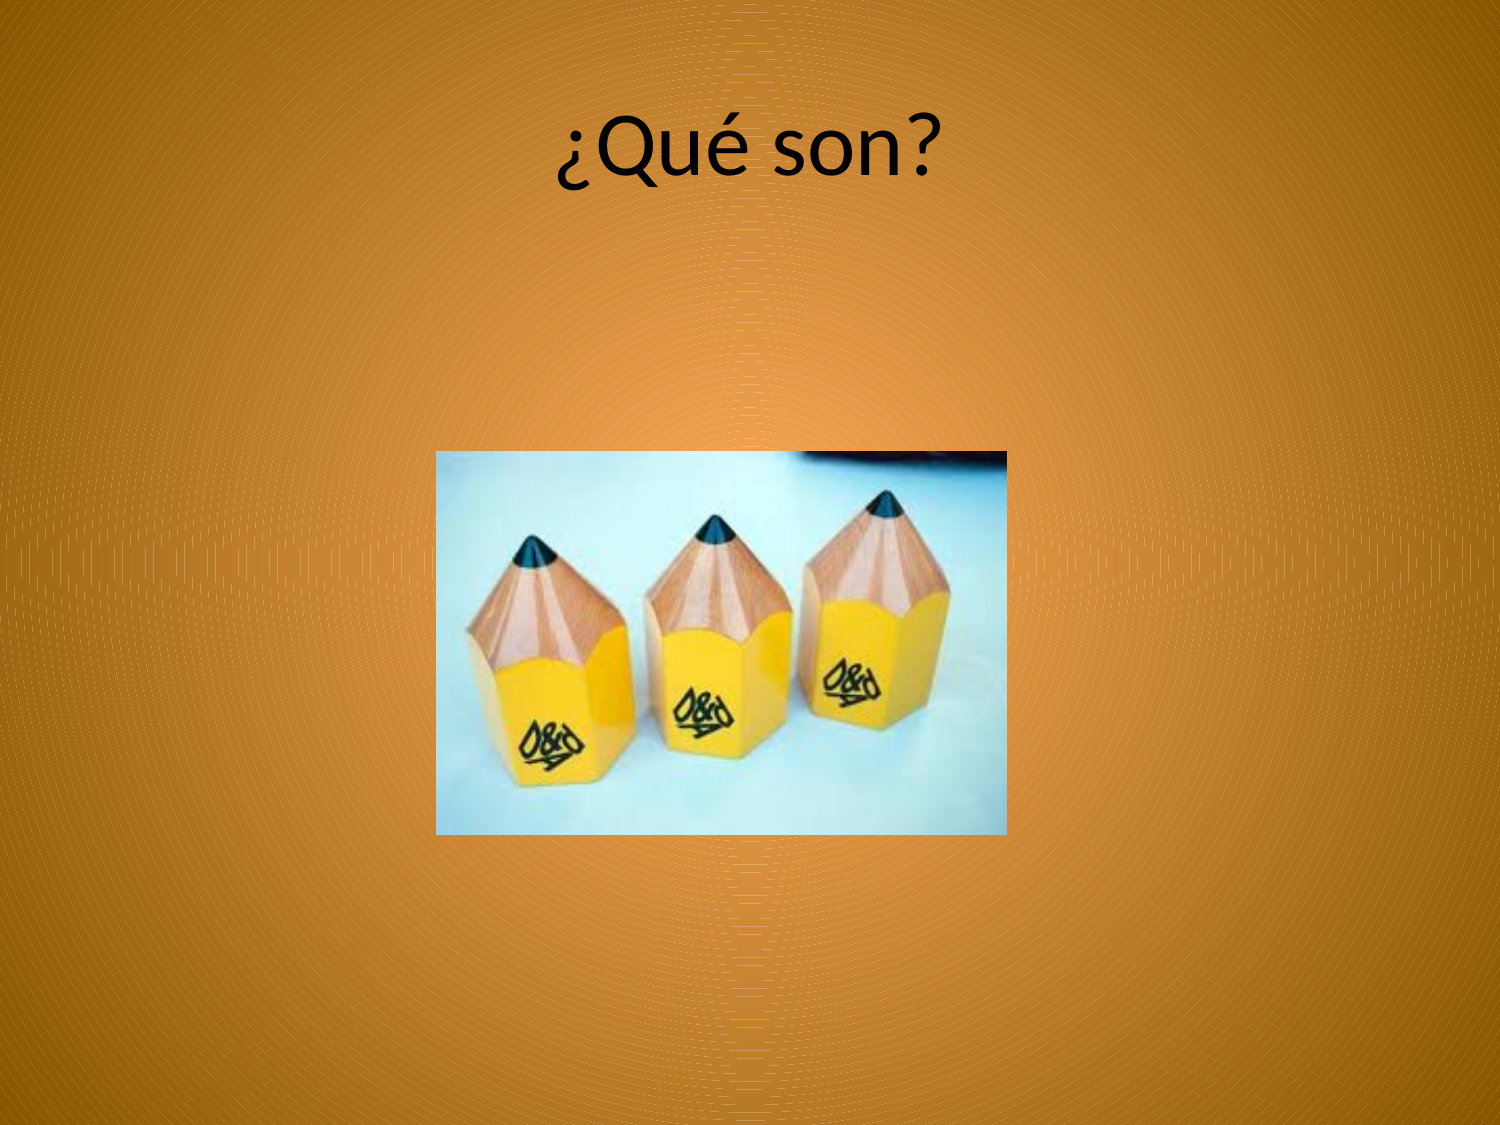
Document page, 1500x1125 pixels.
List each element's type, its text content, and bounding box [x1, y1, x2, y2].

picture [435, 450, 1008, 835]
title ¿Qué son? [75, 45, 1425, 233]
